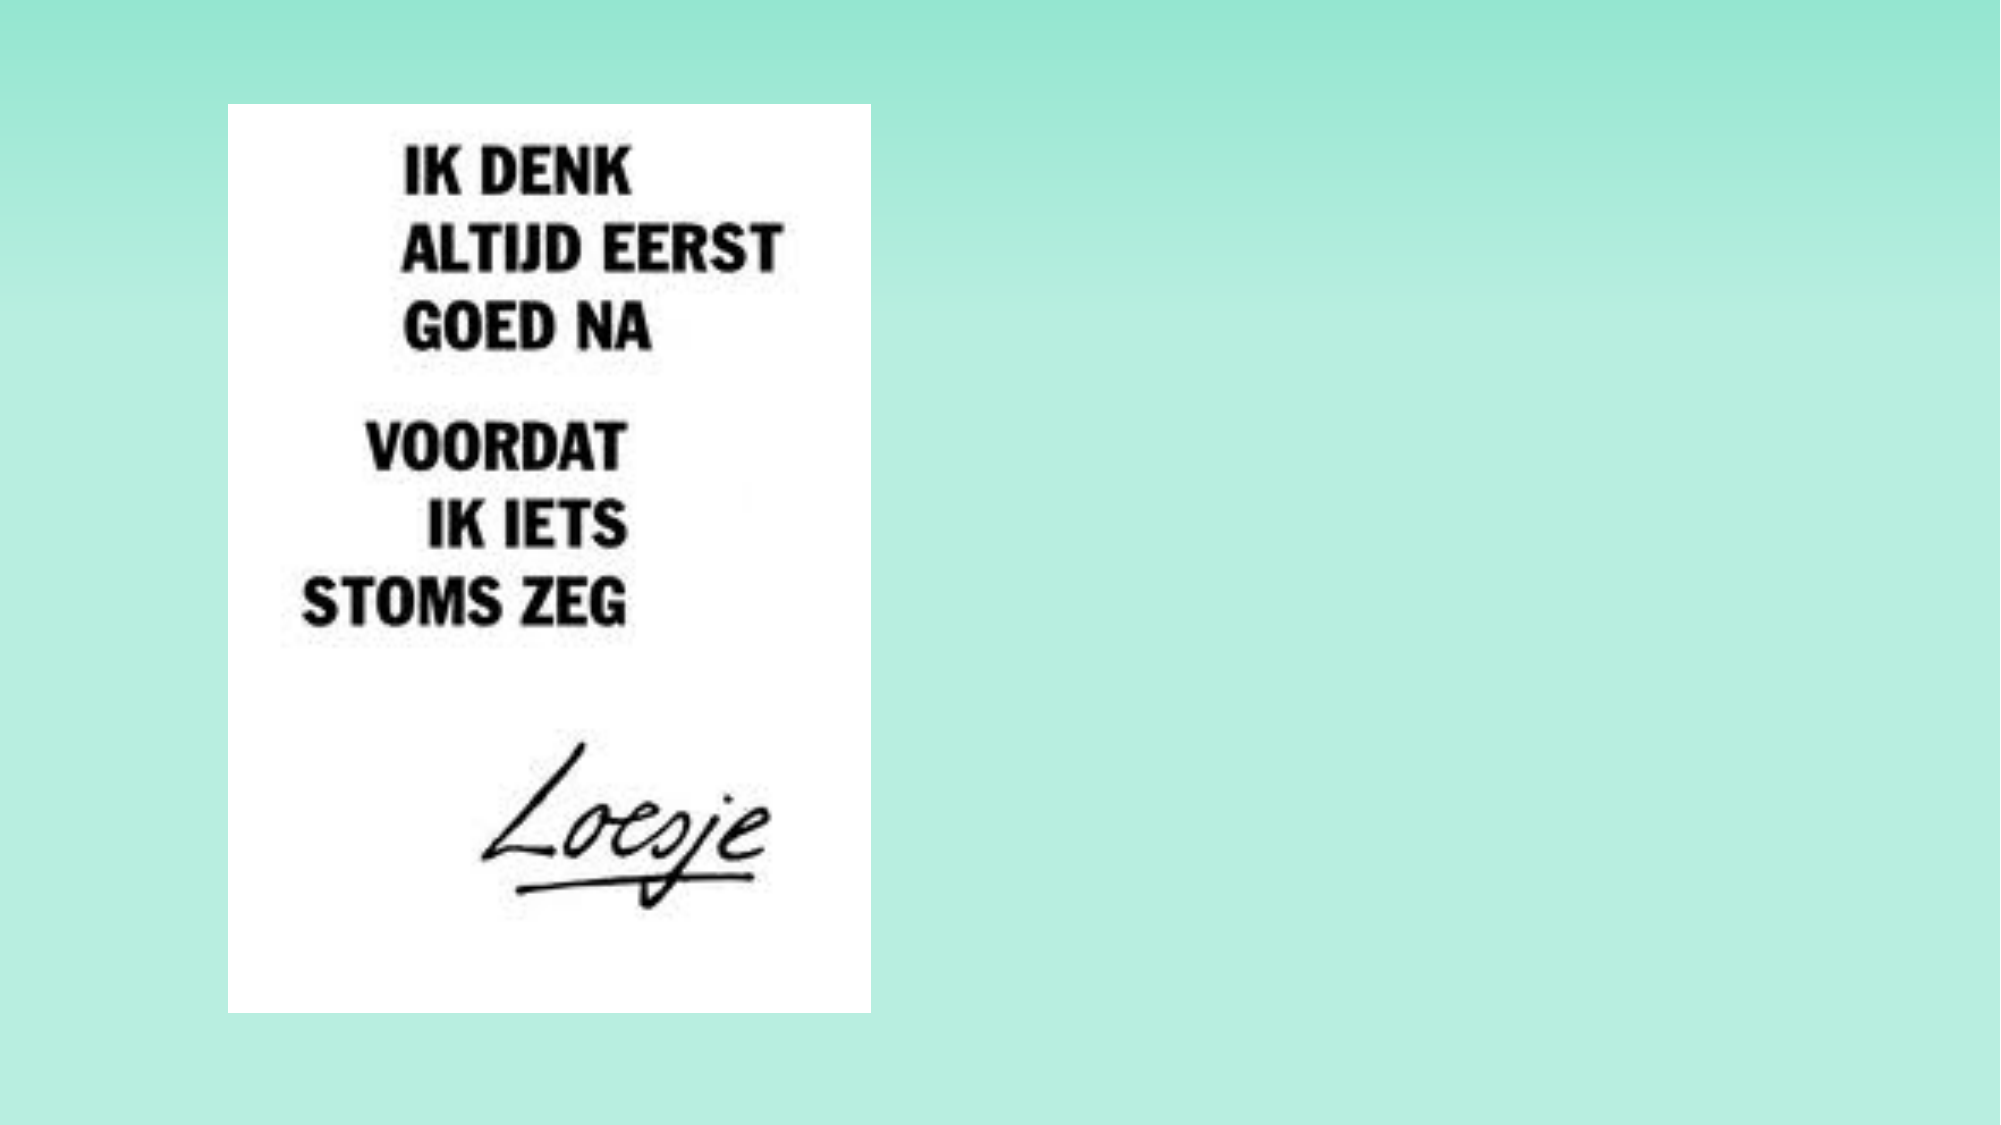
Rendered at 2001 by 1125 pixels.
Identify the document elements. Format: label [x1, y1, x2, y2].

list [228, 104, 871, 1013]
